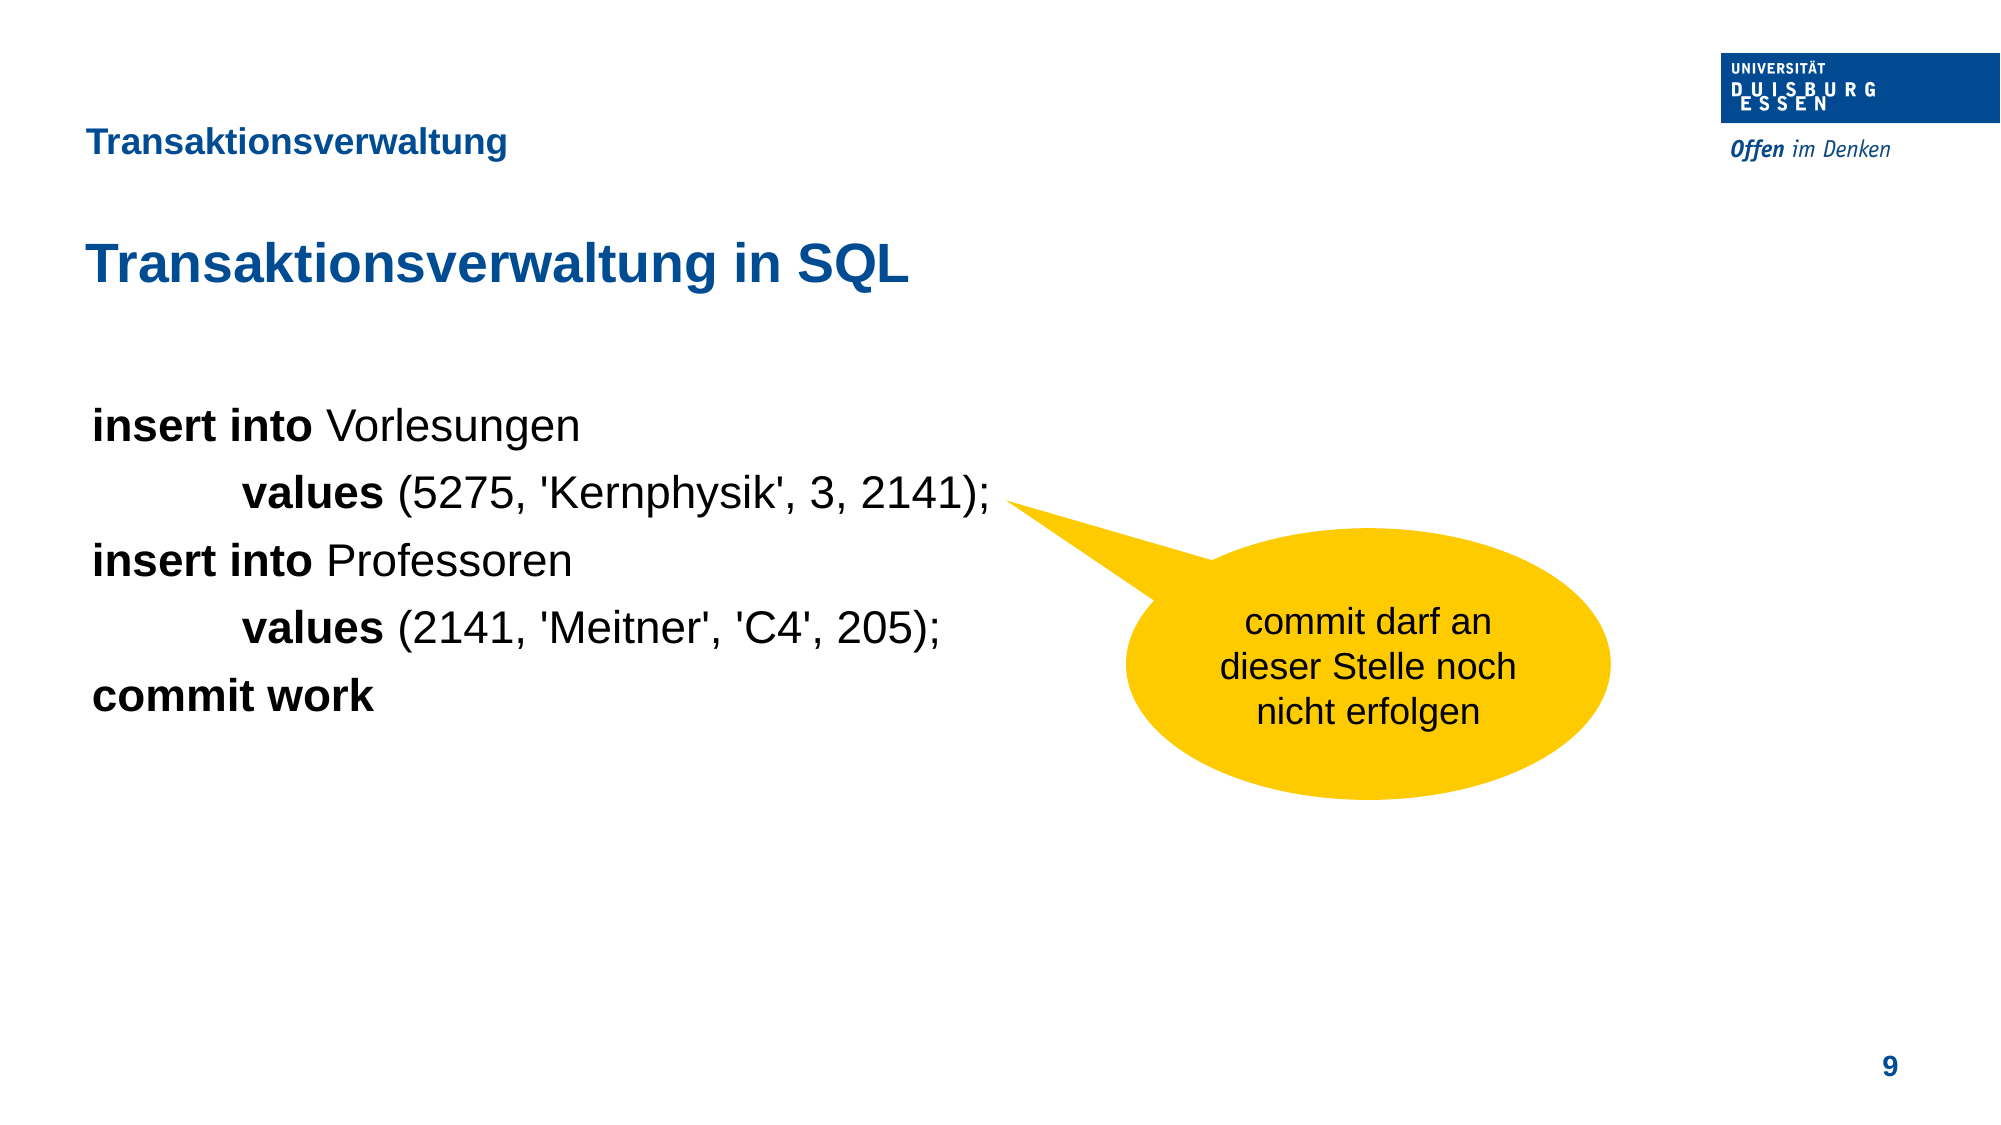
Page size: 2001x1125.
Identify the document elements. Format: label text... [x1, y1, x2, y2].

list Transaktionsverwaltung [85, 122, 1694, 163]
picture [1721, 53, 2000, 162]
text_box commit darf an dieser Stelle noch nicht erfolgen [1005, 499, 1612, 801]
list Transaktionsverwaltung in SQL [85, 227, 1694, 303]
slide_number 9 [1677, 1039, 1914, 1081]
list insert into Vorlesungen values (5275, 'Kernphysik', 3, 2141); insert into Professoren values (2141, 'Meitner', 'C4', 205); commit work [85, 388, 1694, 954]
